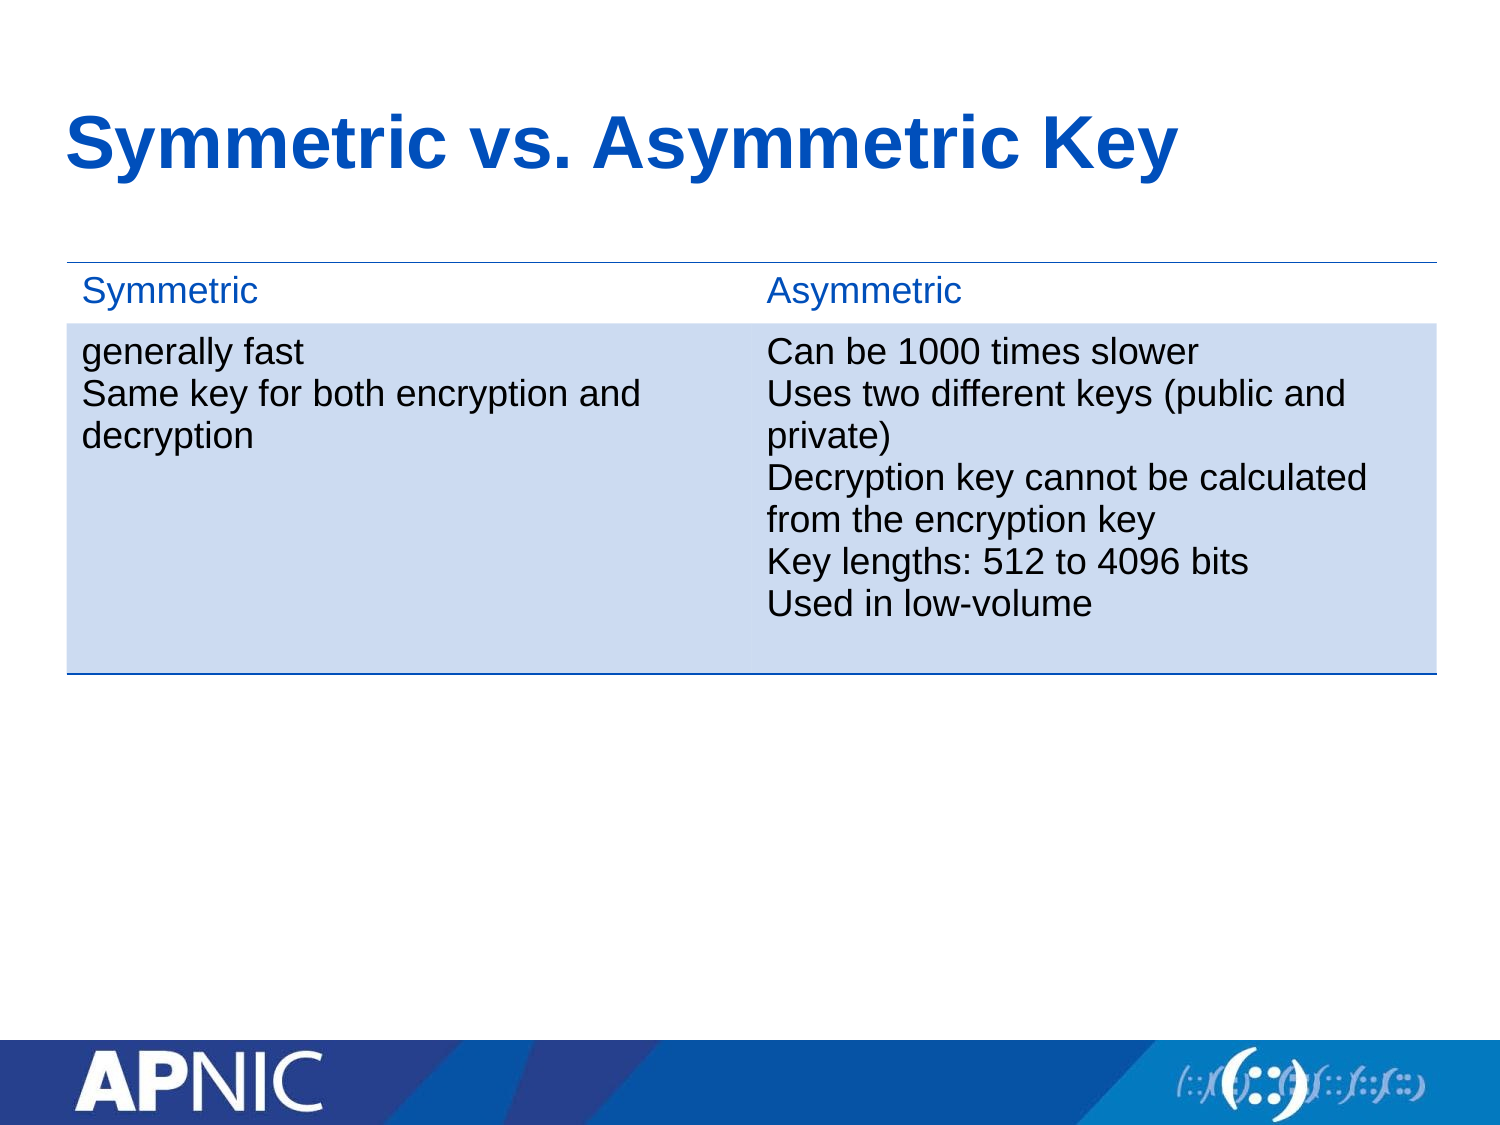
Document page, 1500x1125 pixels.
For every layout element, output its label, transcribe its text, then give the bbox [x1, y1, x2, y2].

table_cell Can be 1000 times slower Uses two different keys (public and private) Decryption key cannot be calculated from the encryption key Key lengths: 512 to 4096 bits Used in low-volume [752, 323, 1437, 673]
table_header Symmetric [67, 263, 752, 323]
title Symmetric vs. Asymmetric Key [64, 45, 1436, 233]
picture [0, 1040, 1500, 1125]
table_header Asymmetric [752, 263, 1437, 323]
table_cell generally fast Same key for both encryption and decryption [67, 323, 752, 673]
